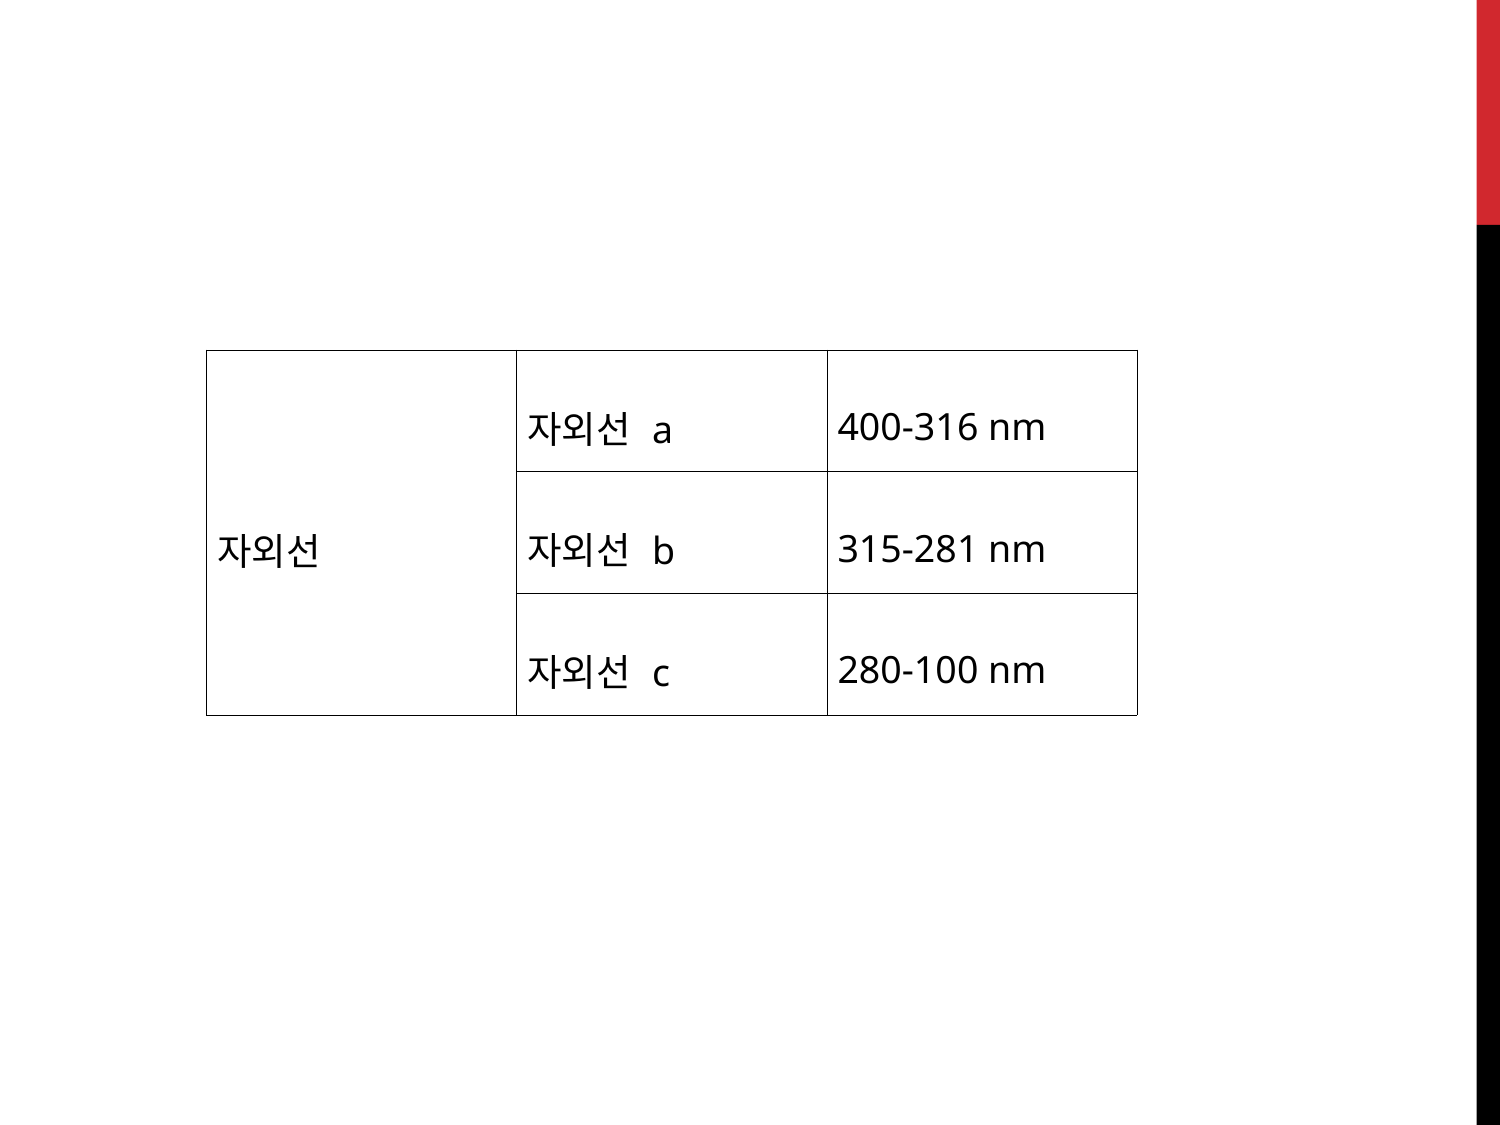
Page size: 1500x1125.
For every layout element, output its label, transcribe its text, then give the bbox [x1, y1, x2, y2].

table_cell 315-281 nm [828, 472, 1137, 593]
table_header 400-316 nm [828, 351, 1137, 471]
table_cell 280-100 nm [828, 594, 1137, 715]
table_header 자외선 a [517, 351, 827, 471]
table_header 자외선 [207, 351, 516, 715]
table_cell 자외선 b [517, 472, 827, 593]
table_cell 자외선 c [517, 594, 827, 715]
